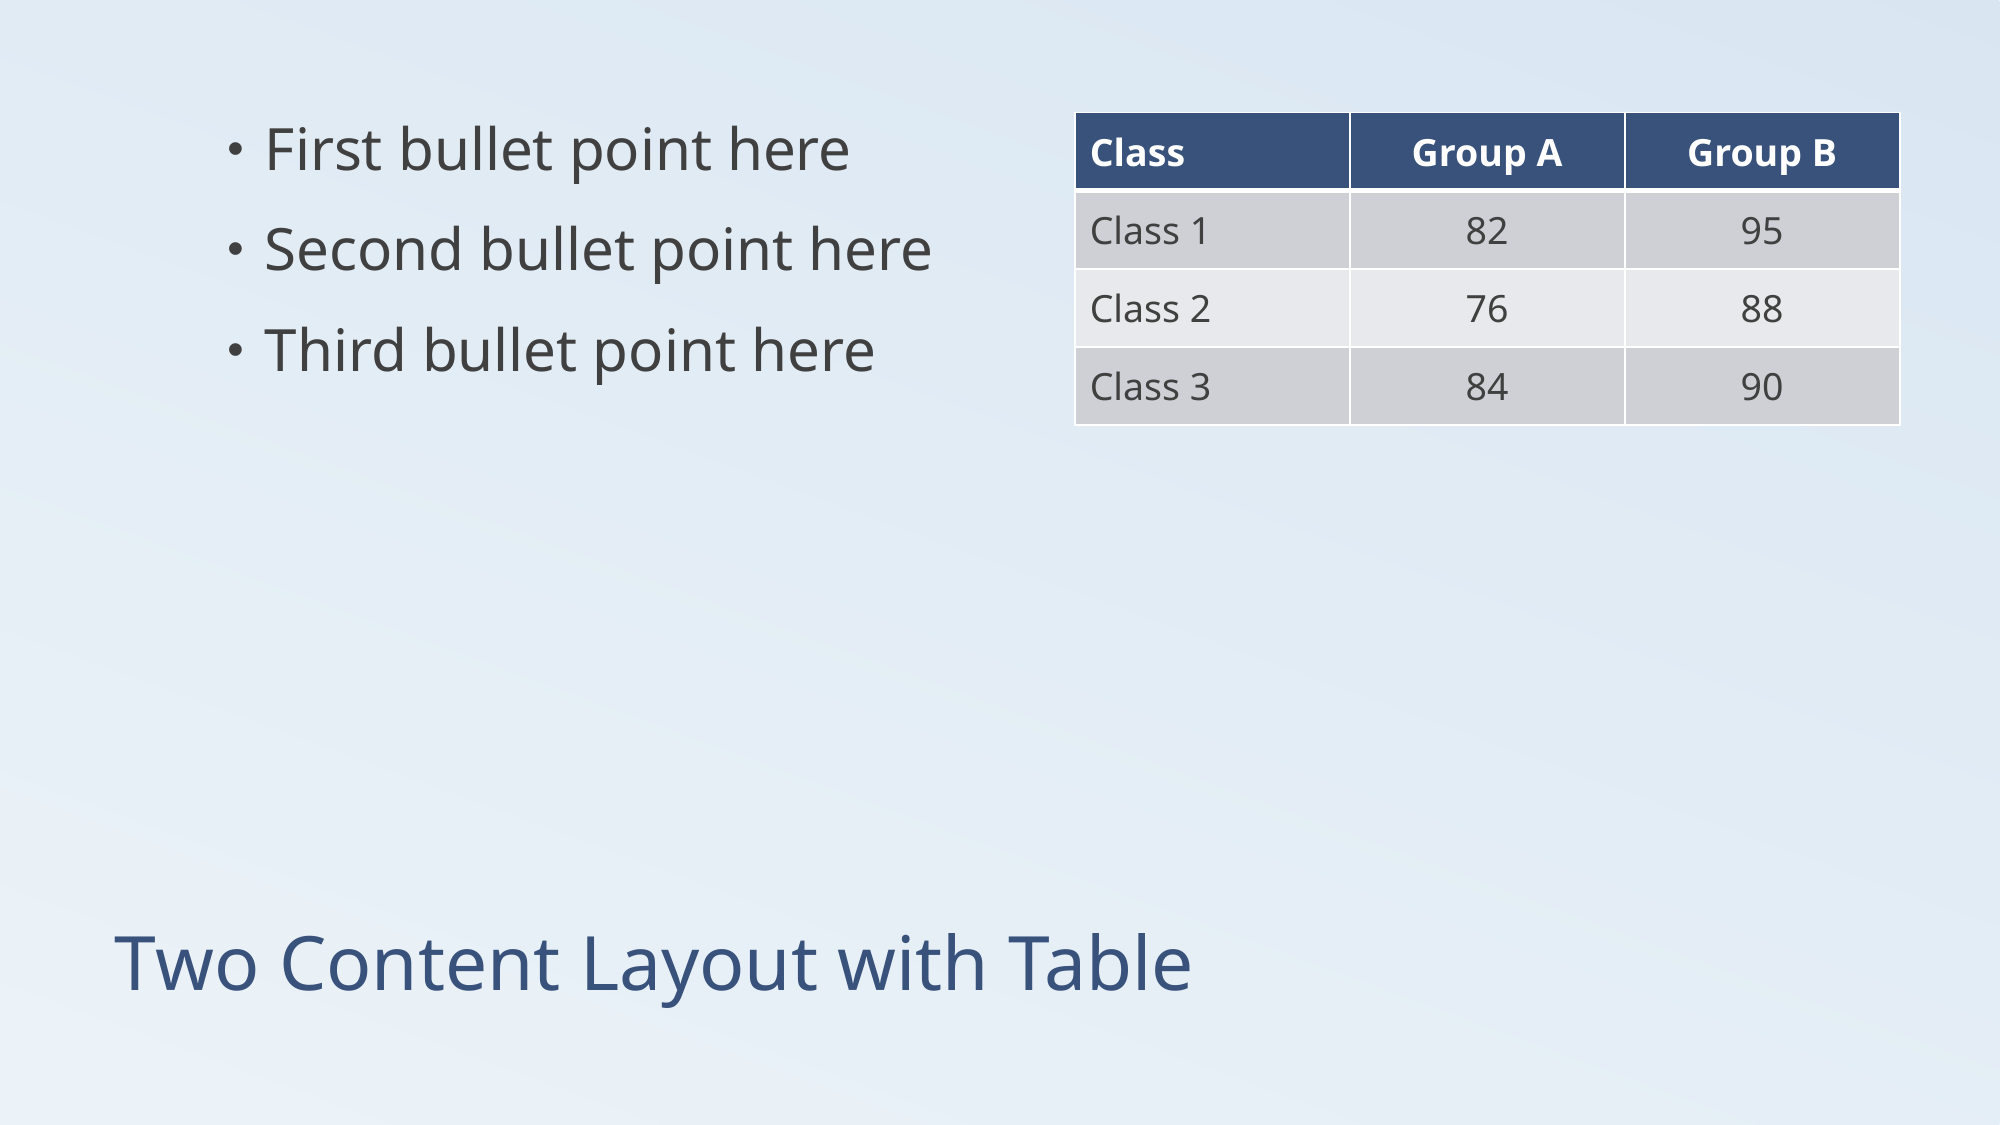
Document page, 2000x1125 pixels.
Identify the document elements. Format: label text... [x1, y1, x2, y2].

table_cell Class 3 [1076, 348, 1349, 424]
table_cell 82 [1351, 193, 1624, 268]
table_cell 88 [1626, 270, 1899, 346]
table_cell Class 2 [1076, 270, 1349, 346]
title Two Content Layout with Table [99, 837, 1900, 1013]
table_cell 95 [1626, 193, 1899, 268]
table_header Group A [1351, 113, 1624, 188]
table_cell 76 [1351, 270, 1624, 346]
table_cell 90 [1626, 348, 1899, 424]
table_header Class [1076, 113, 1349, 188]
table_header Group B [1626, 113, 1899, 188]
table_cell Class 1 [1076, 193, 1349, 268]
table_cell 84 [1351, 348, 1624, 424]
list First bullet point here Second bullet point here Third bullet point here [212, 112, 1038, 800]
